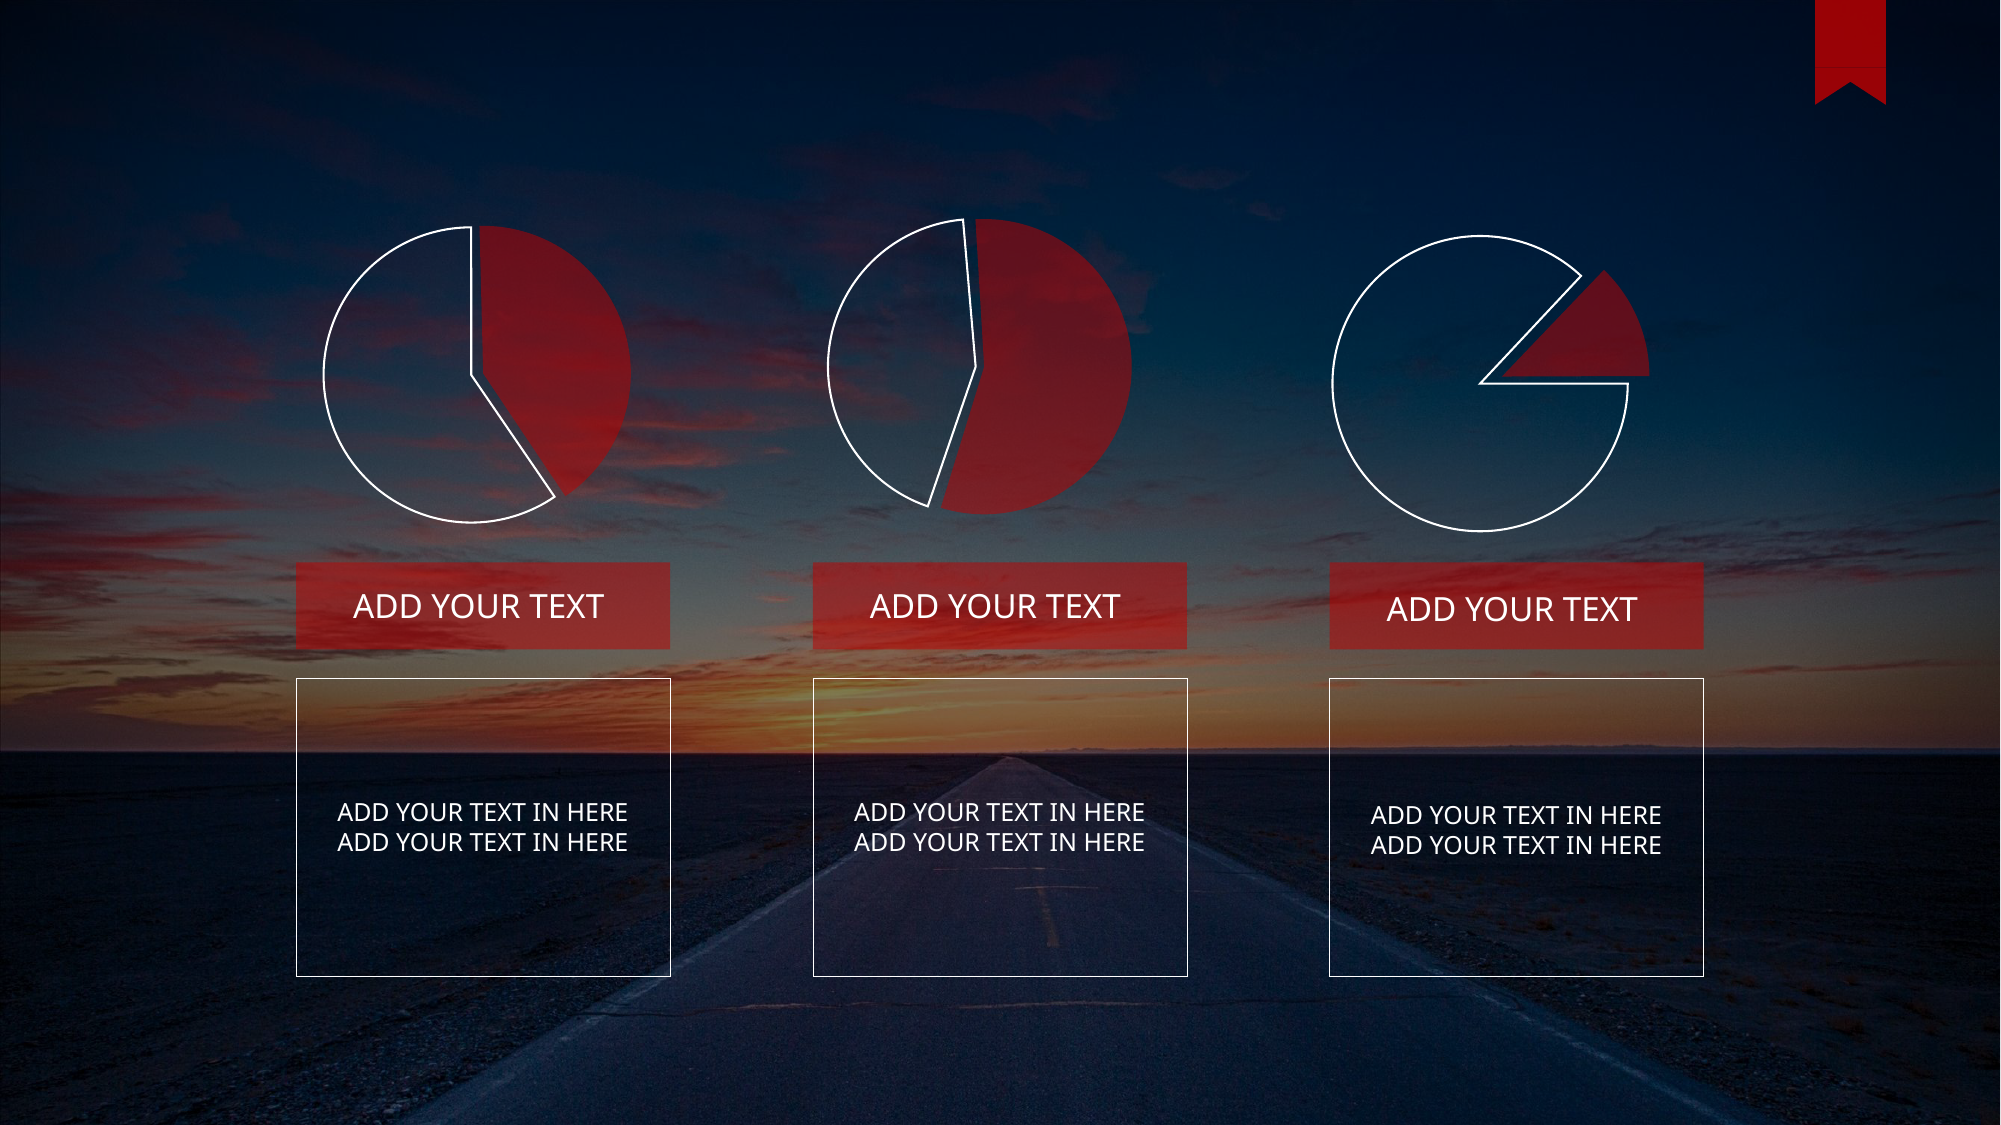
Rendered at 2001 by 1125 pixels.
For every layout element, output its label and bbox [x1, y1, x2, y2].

text_box [1499, 268, 1651, 378]
picture [0, 0, 2001, 1125]
text_box [826, 218, 977, 508]
text_box [939, 218, 1133, 516]
text_box [478, 224, 632, 498]
text_box [1814, 0, 1886, 105]
text_box [1331, 234, 1629, 533]
text_box [296, 562, 1704, 976]
text_box [322, 226, 557, 524]
